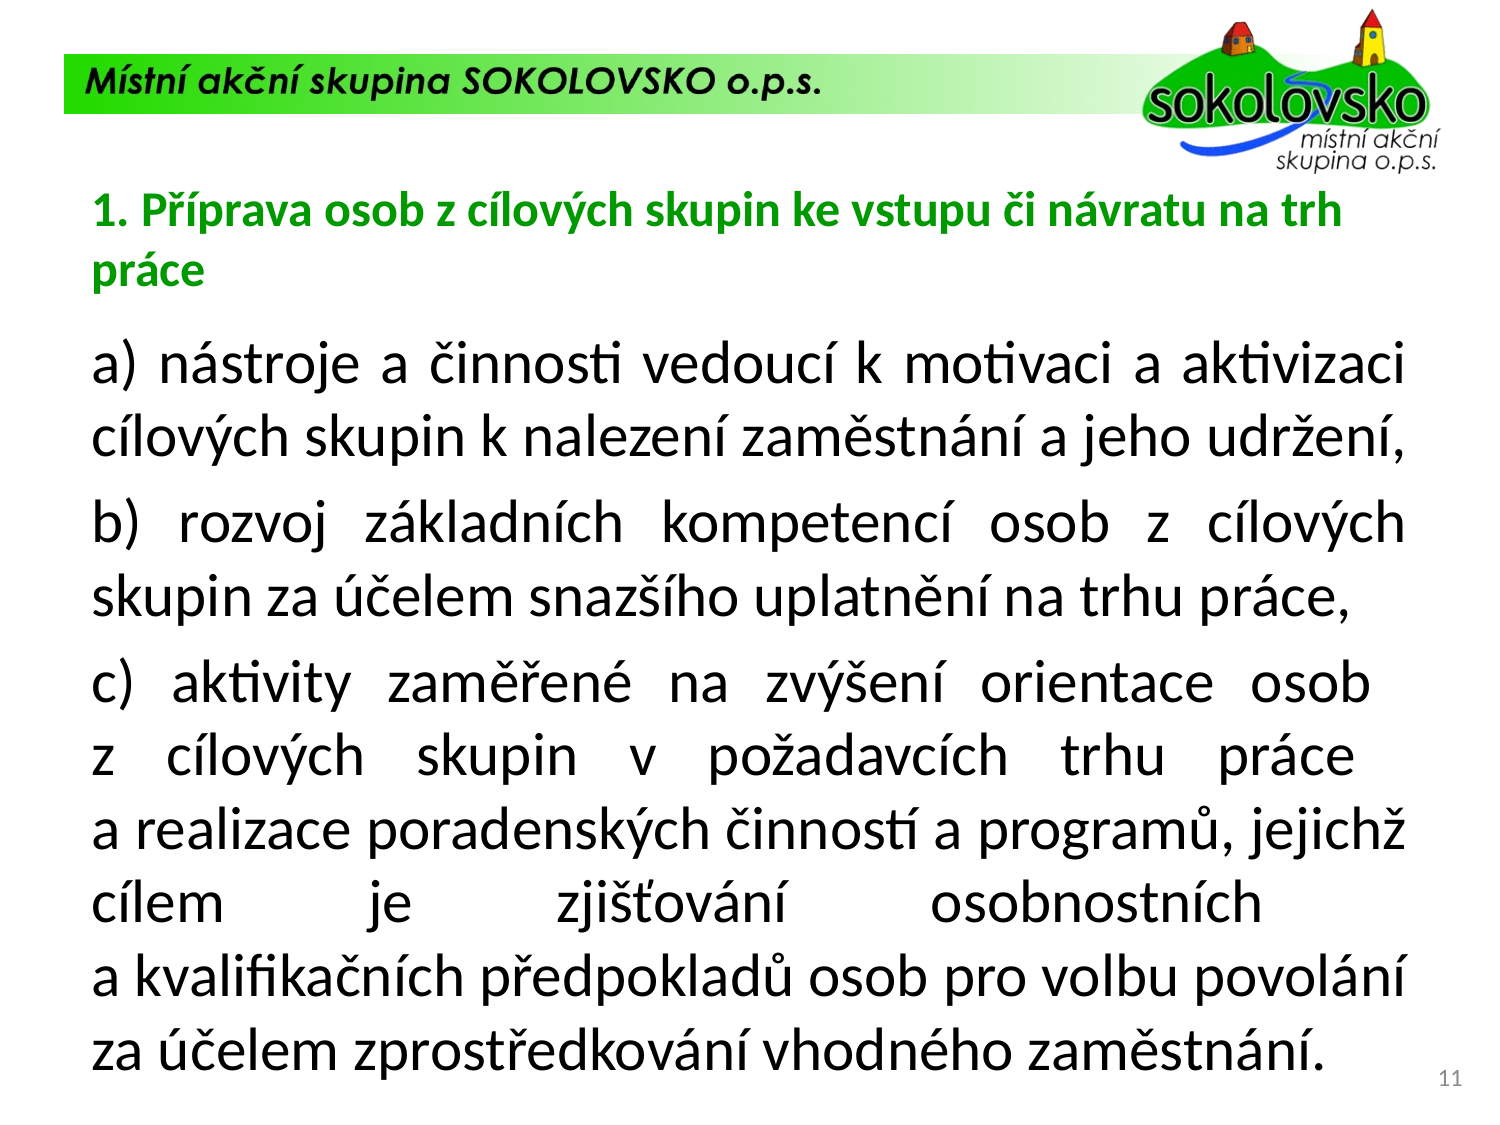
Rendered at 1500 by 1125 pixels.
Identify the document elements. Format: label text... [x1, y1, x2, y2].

list a) nástroje a činnosti vedoucí k motivaci a aktivizaci cílových skupin k nalezení zaměstnání a jeho udržení, b) rozvoj základních kompetencí osob z cílových skupin za účelem snazšího uplatnění na trhu práce, c) aktivity zaměřené na zvýšení orientace osob z cílových skupin v požadavcích trhu práce a realizace poradenských činností a programů, jejichž cílem je zjišťování osobnostních a kvalifikačních předpokladů osob pro volbu povolání za účelem zprostředkování vhodného zaměstnání. [76, 314, 1424, 1107]
title 1. Příprava osob z cílových skupin ke vstupu či návratu na trh práce [76, 158, 1431, 315]
picture [64, 0, 1455, 197]
slide_number 11 [1128, 1046, 1478, 1107]
